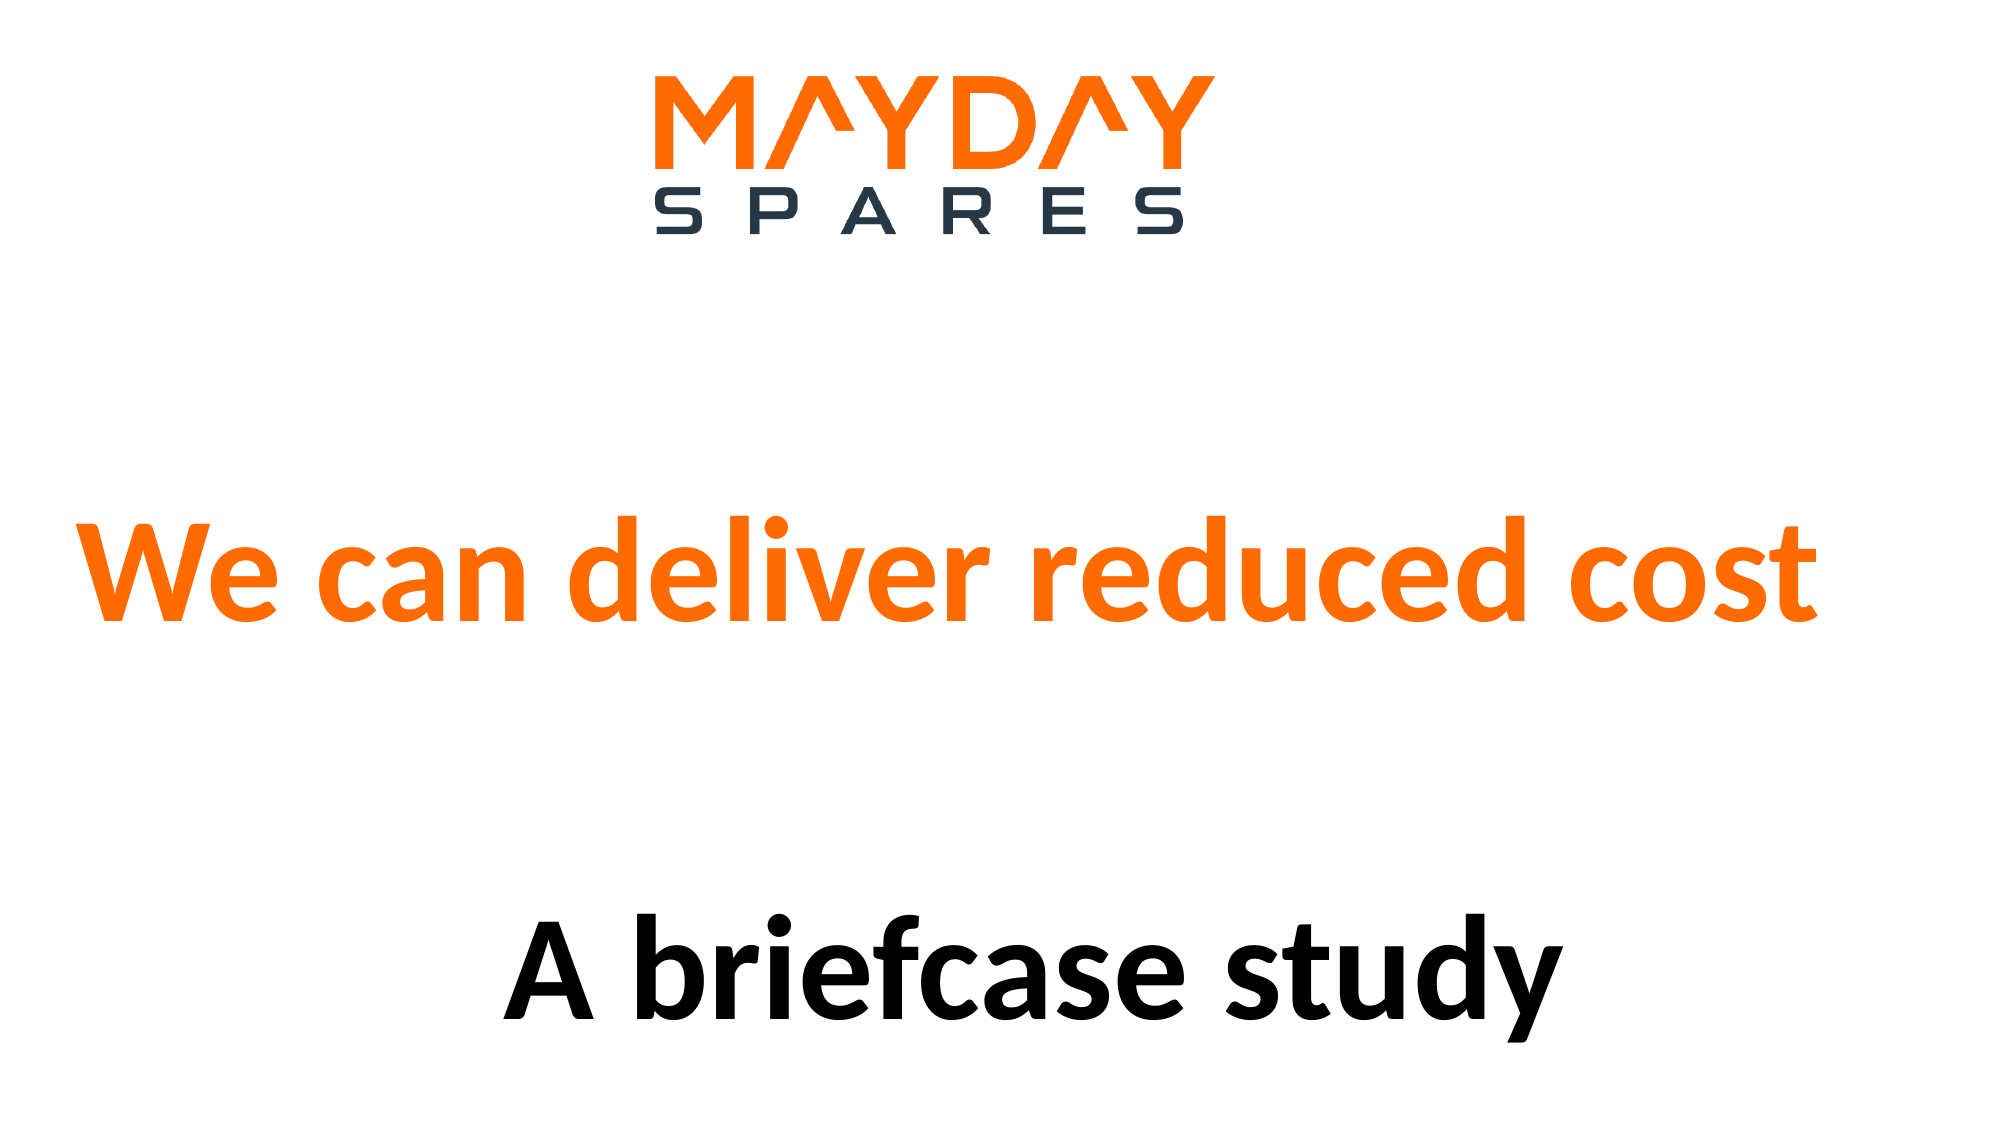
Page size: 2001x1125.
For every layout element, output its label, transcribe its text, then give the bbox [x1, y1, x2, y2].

text_box We can deliver reduced cost [61, 463, 2000, 659]
text_box A briefcase study [488, 861, 1581, 1057]
picture [653, 74, 1215, 235]
